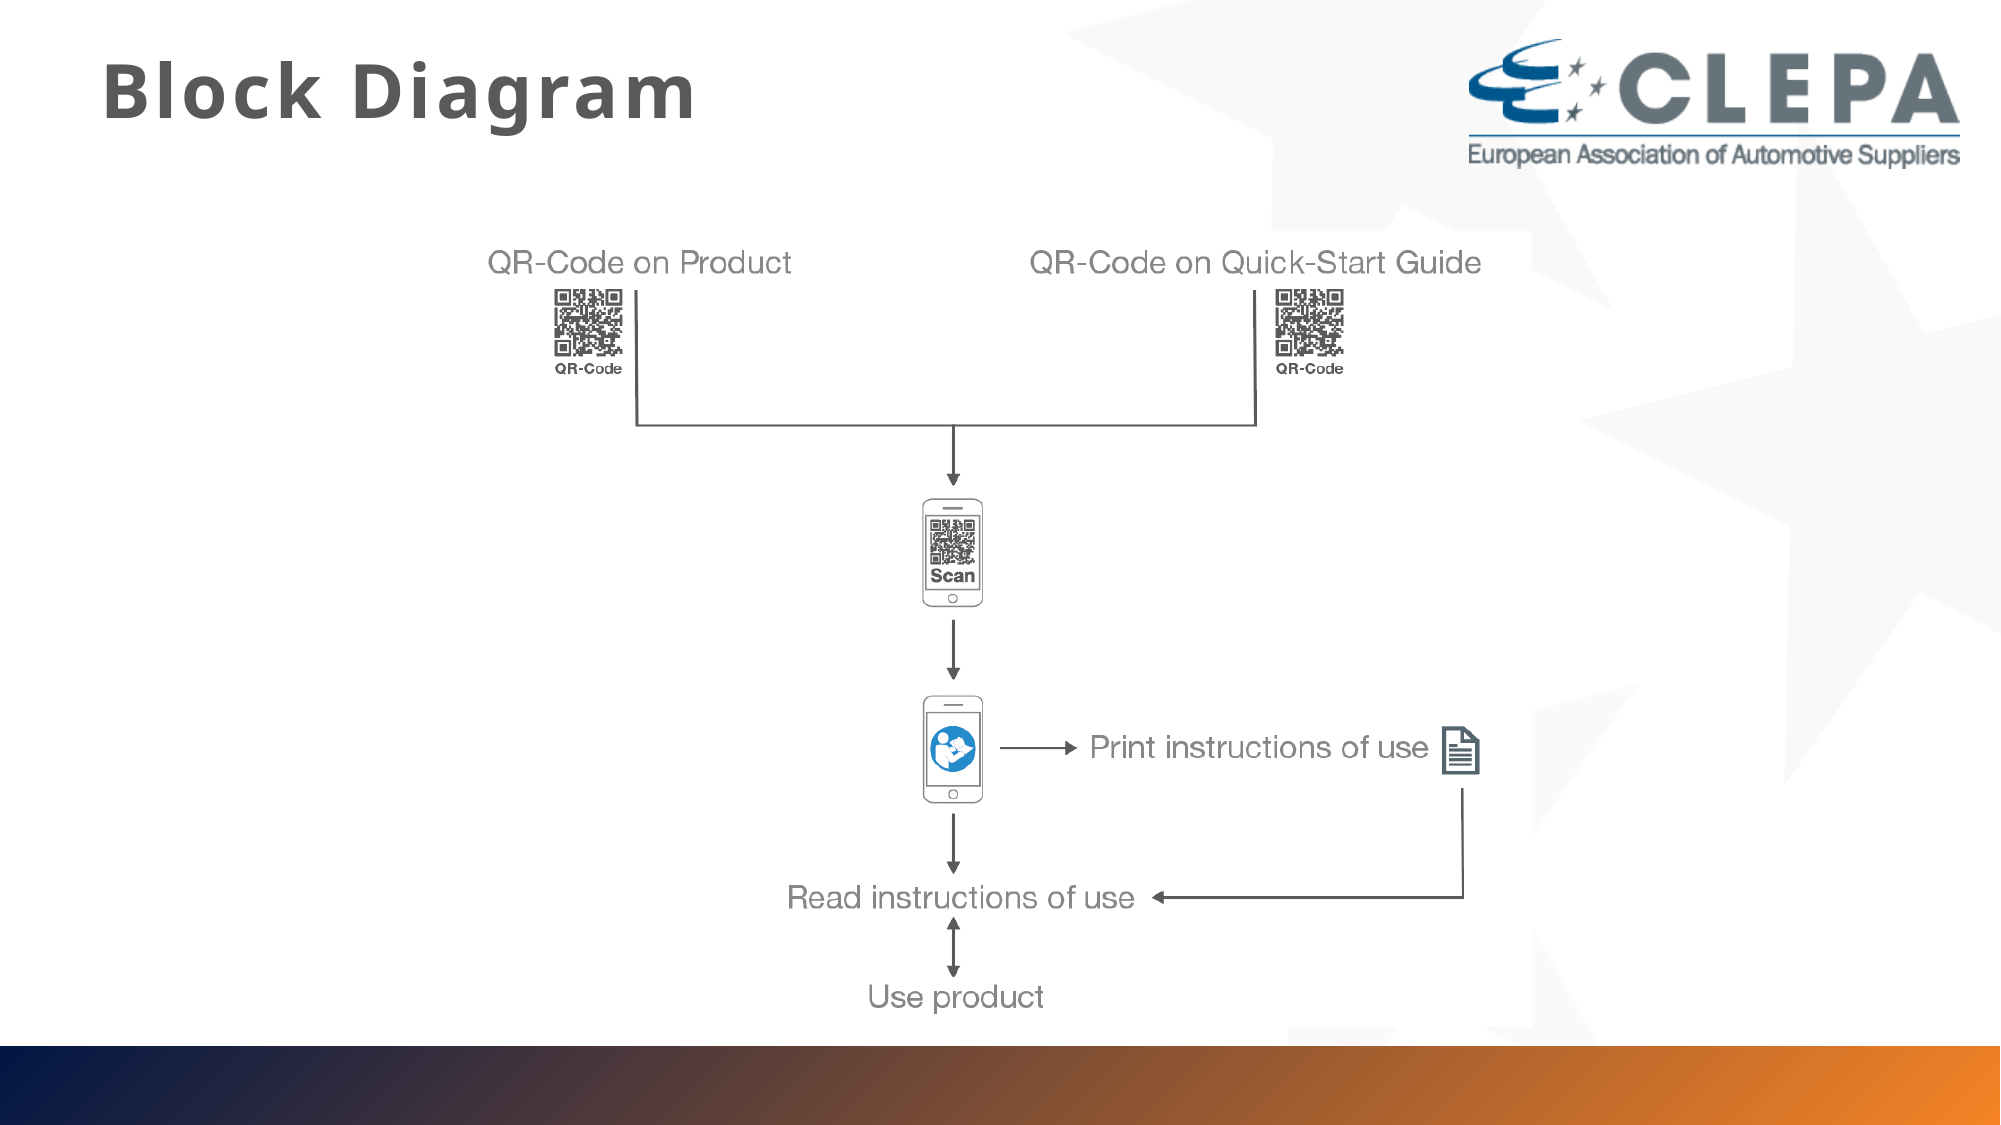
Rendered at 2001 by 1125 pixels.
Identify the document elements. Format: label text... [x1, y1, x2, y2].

title Block Diagram [85, 58, 1277, 142]
picture [468, 230, 1532, 1028]
picture [1469, 39, 1960, 169]
